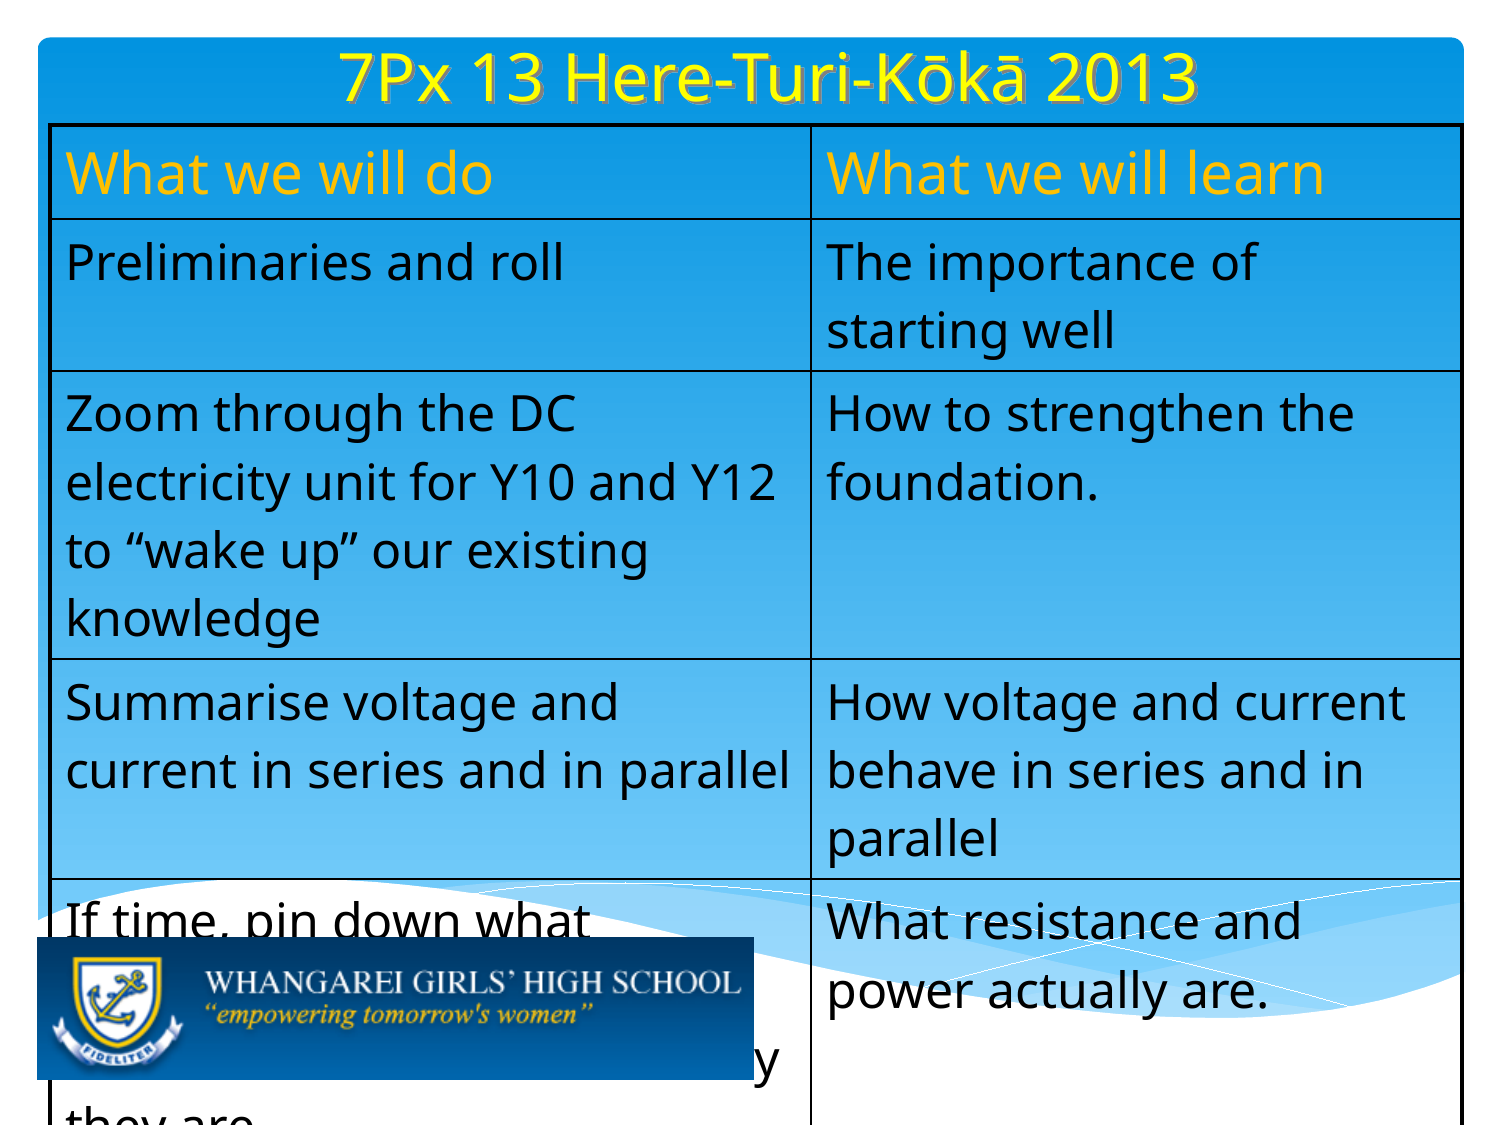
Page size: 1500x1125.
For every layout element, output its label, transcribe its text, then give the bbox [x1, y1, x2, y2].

table_cell What resistance and power actually are. [812, 880, 1460, 1125]
table_header What we will learn [812, 127, 1460, 218]
table_cell Summarise voltage and current in series and in parallel [52, 660, 810, 878]
text_box 7Px 13 Here-Turi-Kōkā 2013 [162, 24, 1375, 123]
picture [37, 937, 754, 1080]
table_cell How voltage and current behave in series and in parallel [812, 660, 1460, 878]
table_cell The importance of starting well [812, 220, 1460, 370]
table_cell Preliminaries and roll [52, 220, 810, 370]
table_cell How to strengthen the foundation. [812, 372, 1460, 658]
table_header What we will do [52, 127, 810, 218]
table_cell If time, pin down what resistance and power are and WHY the formulae are the way they are [52, 880, 810, 1125]
table_cell Zoom through the DC electricity unit for Y10 and Y12 to “wake up” our existing knowledge [52, 372, 810, 658]
